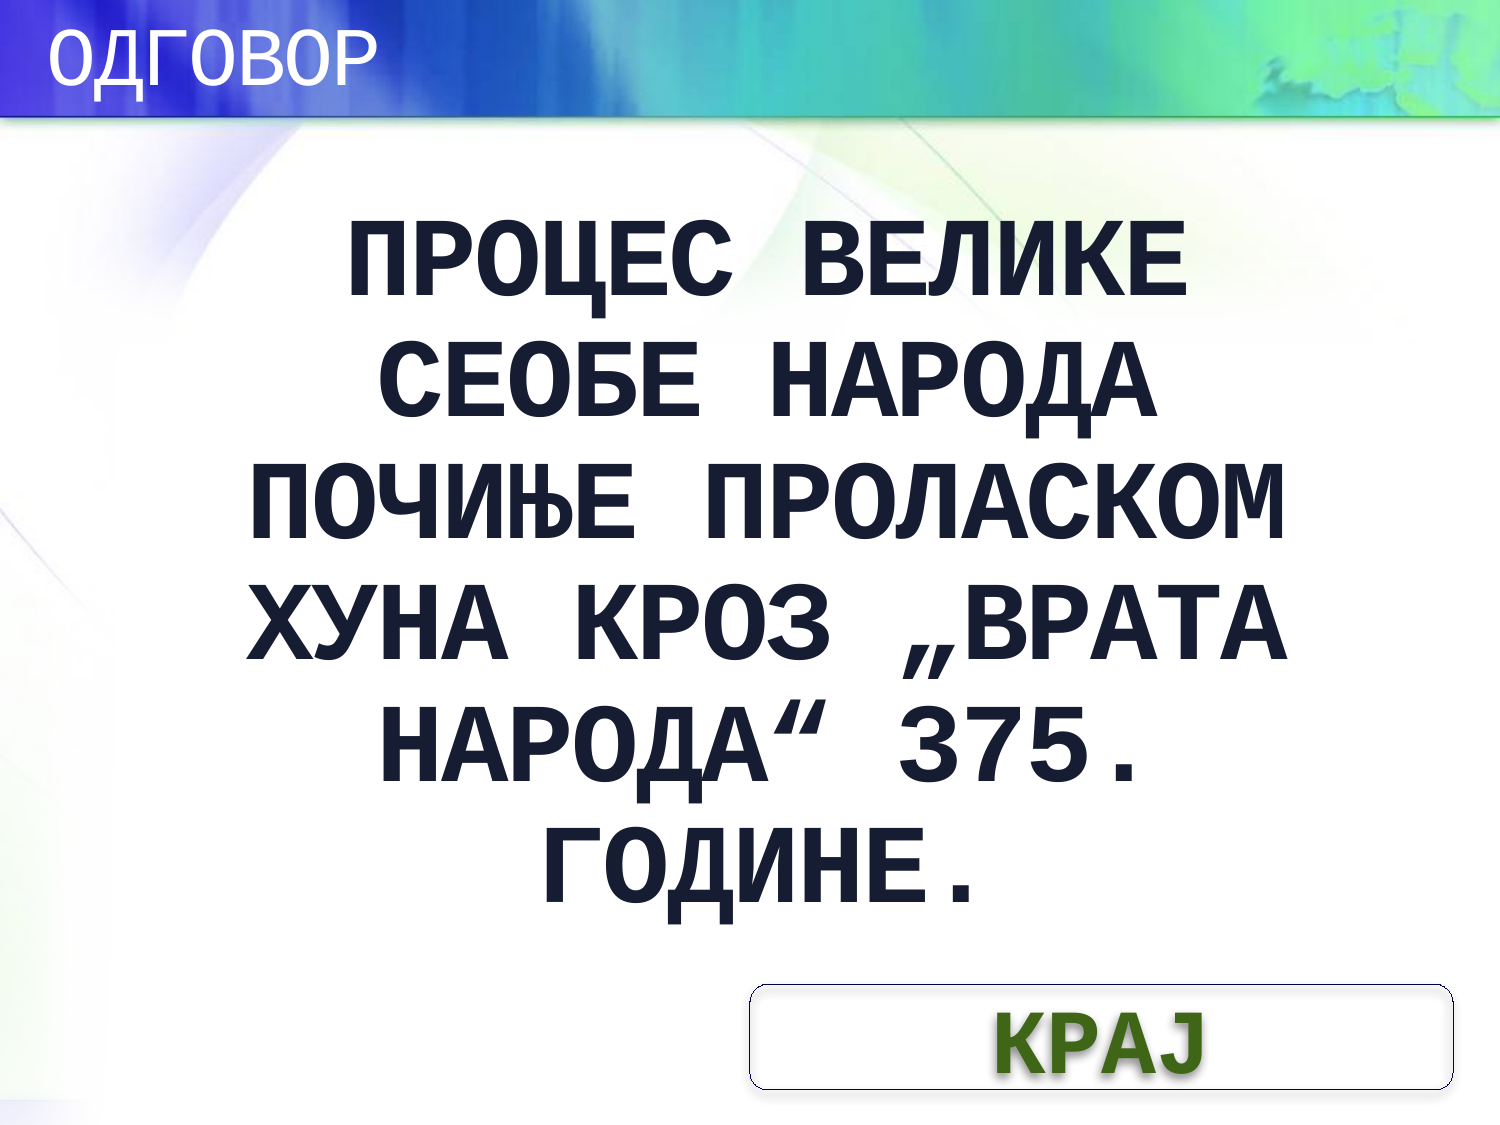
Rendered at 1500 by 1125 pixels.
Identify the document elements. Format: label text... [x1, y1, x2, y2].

picture [0, 0, 1500, 1125]
text_box ПРОЦЕС ВЕЛИКЕ СЕОБЕ НАРОДА ПОЧИЊЕ ПРОЛАСКОМ ХУНА КРОЗ „ВРАТА НАРОДА“ 375. ГОДИНЕ. [152, 152, 1380, 973]
text_box КРАЈ [749, 984, 1454, 1090]
text_box ОДГОВОР [46, 0, 774, 118]
